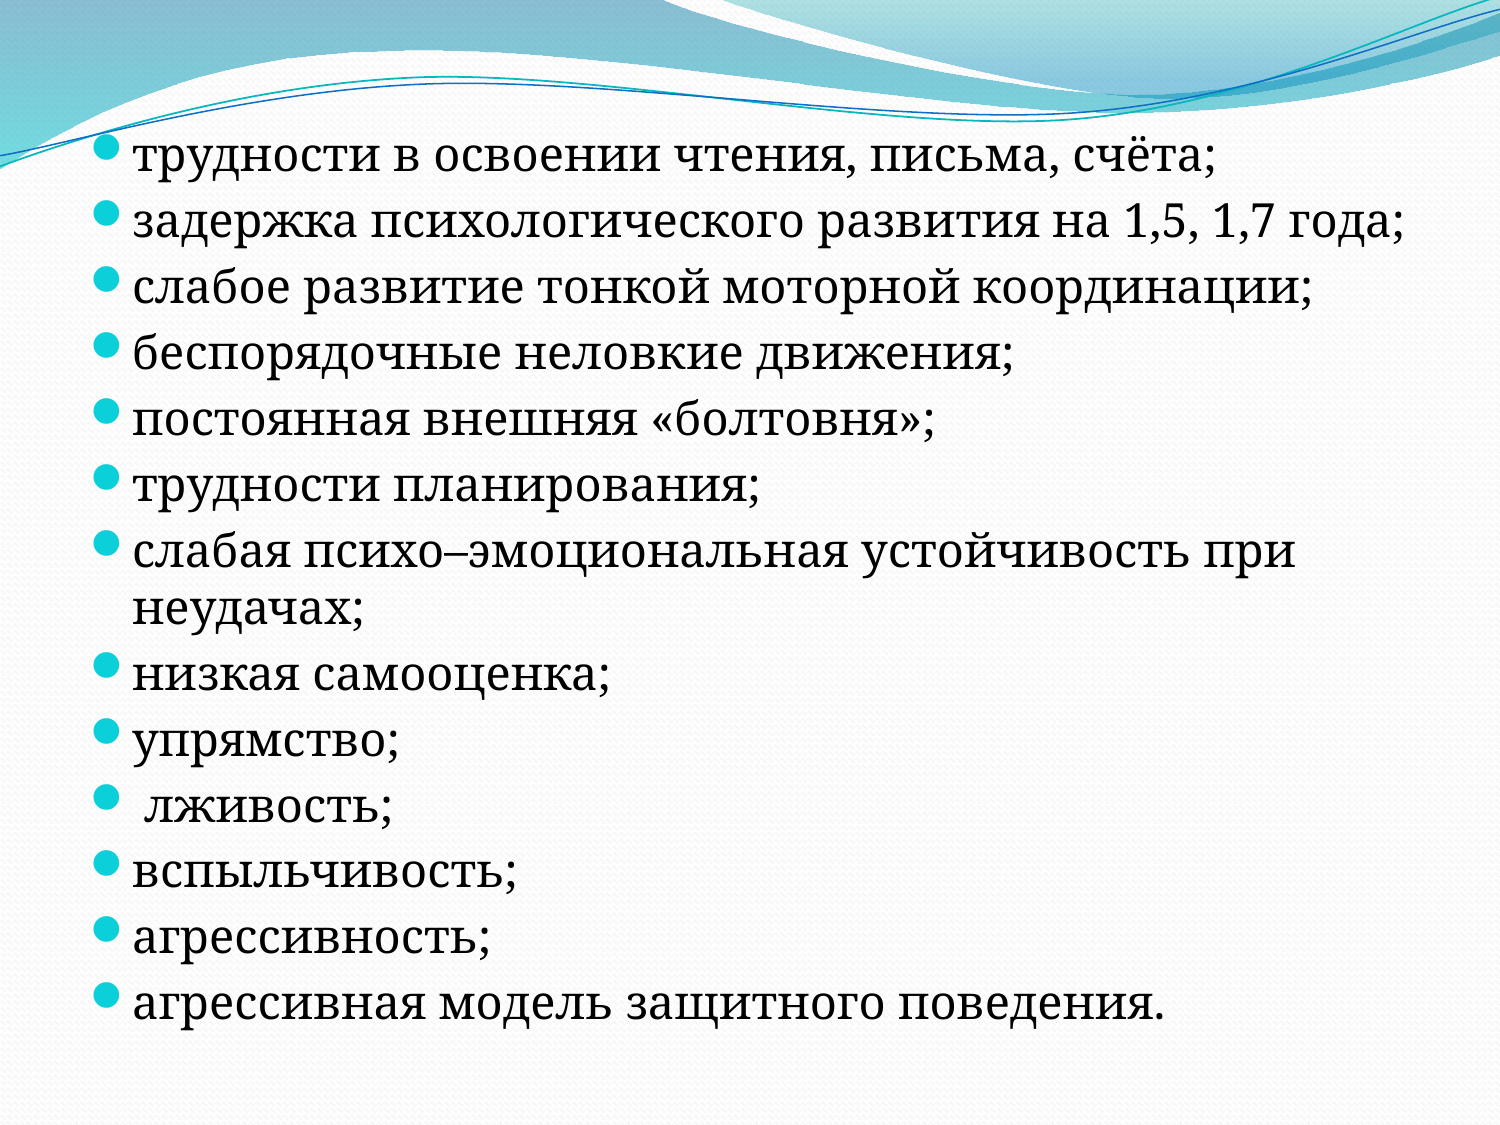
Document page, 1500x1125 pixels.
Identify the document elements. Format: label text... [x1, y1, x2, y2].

list трудности в освоении чтения, письма, счёта; задержка психологического развития на 1,5, 1,7 года; слабое развитие тонкой моторной координации; беспорядочные неловкие движения; постоянная внешняя «болтовня»; трудности планирования; слабая психо–эмоциональная устойчивость при неудачах; низкая самооценка; упрямство; лживость; вспыльчивость; агрессивность; агрессивная модель защитного поведения. [75, 117, 1425, 1038]
